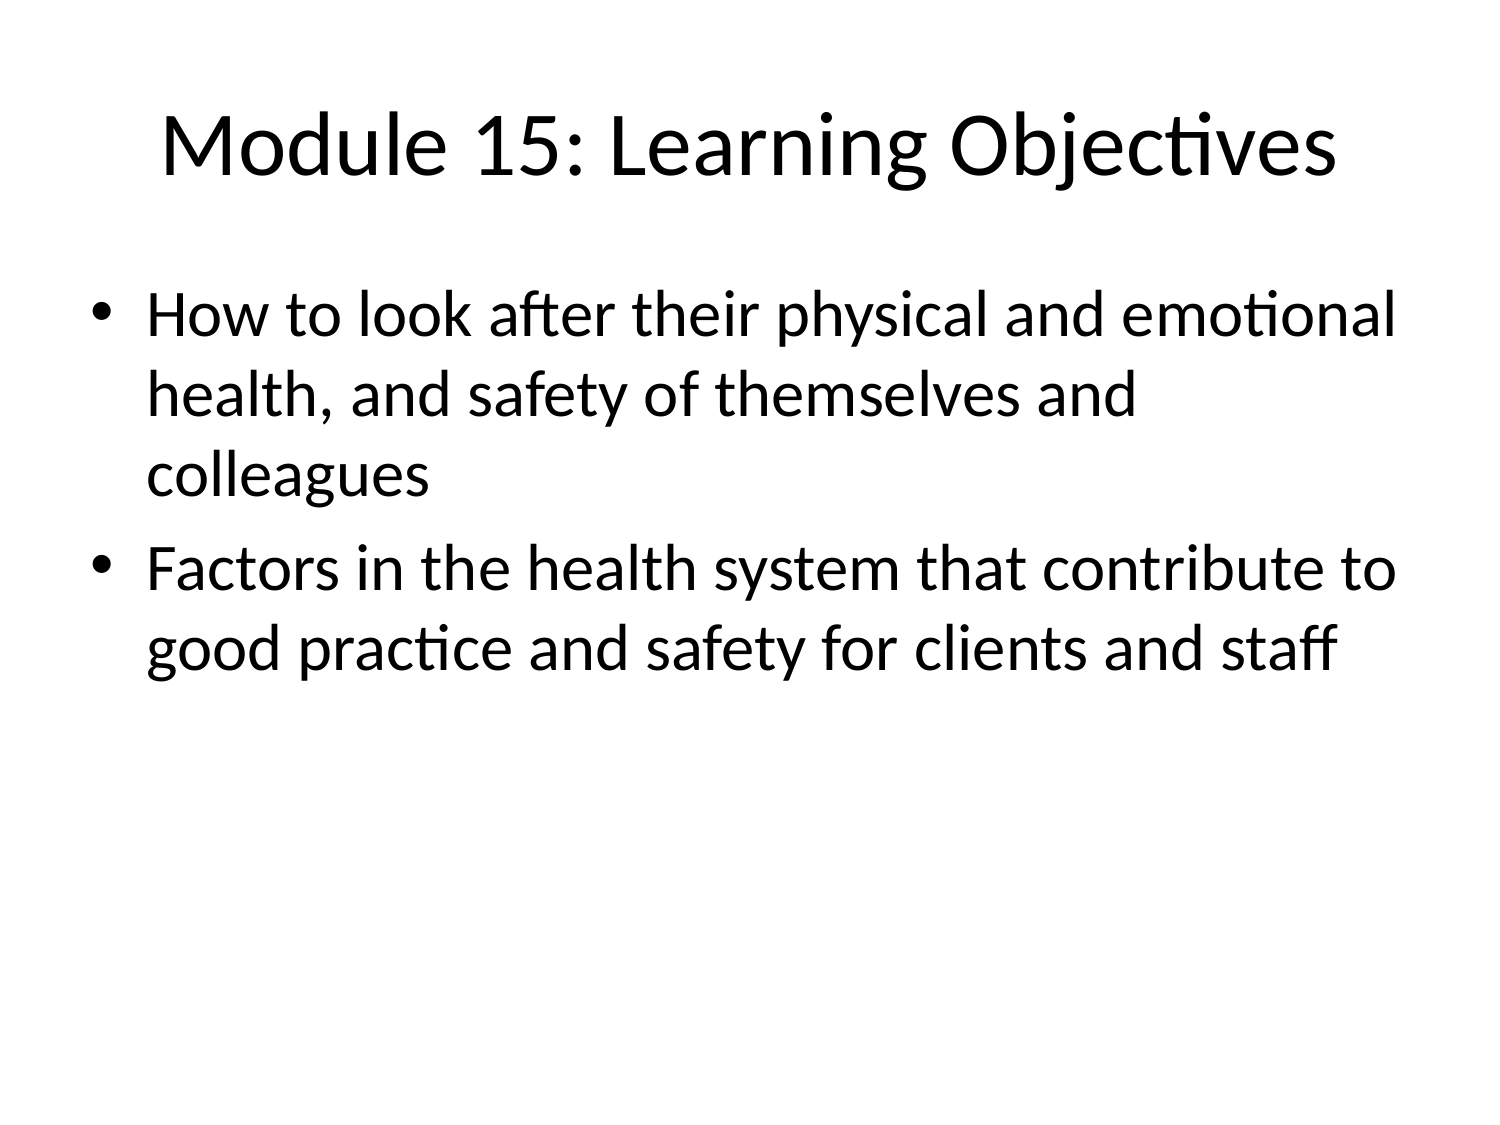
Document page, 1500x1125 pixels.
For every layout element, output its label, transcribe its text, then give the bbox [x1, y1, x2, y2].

list How to look after their physical and emotional health, and safety of themselves and colleagues Factors in the health system that contribute to good practice and safety for clients and staff [75, 262, 1425, 1005]
title Module 15: Learning Objectives [75, 45, 1425, 233]
